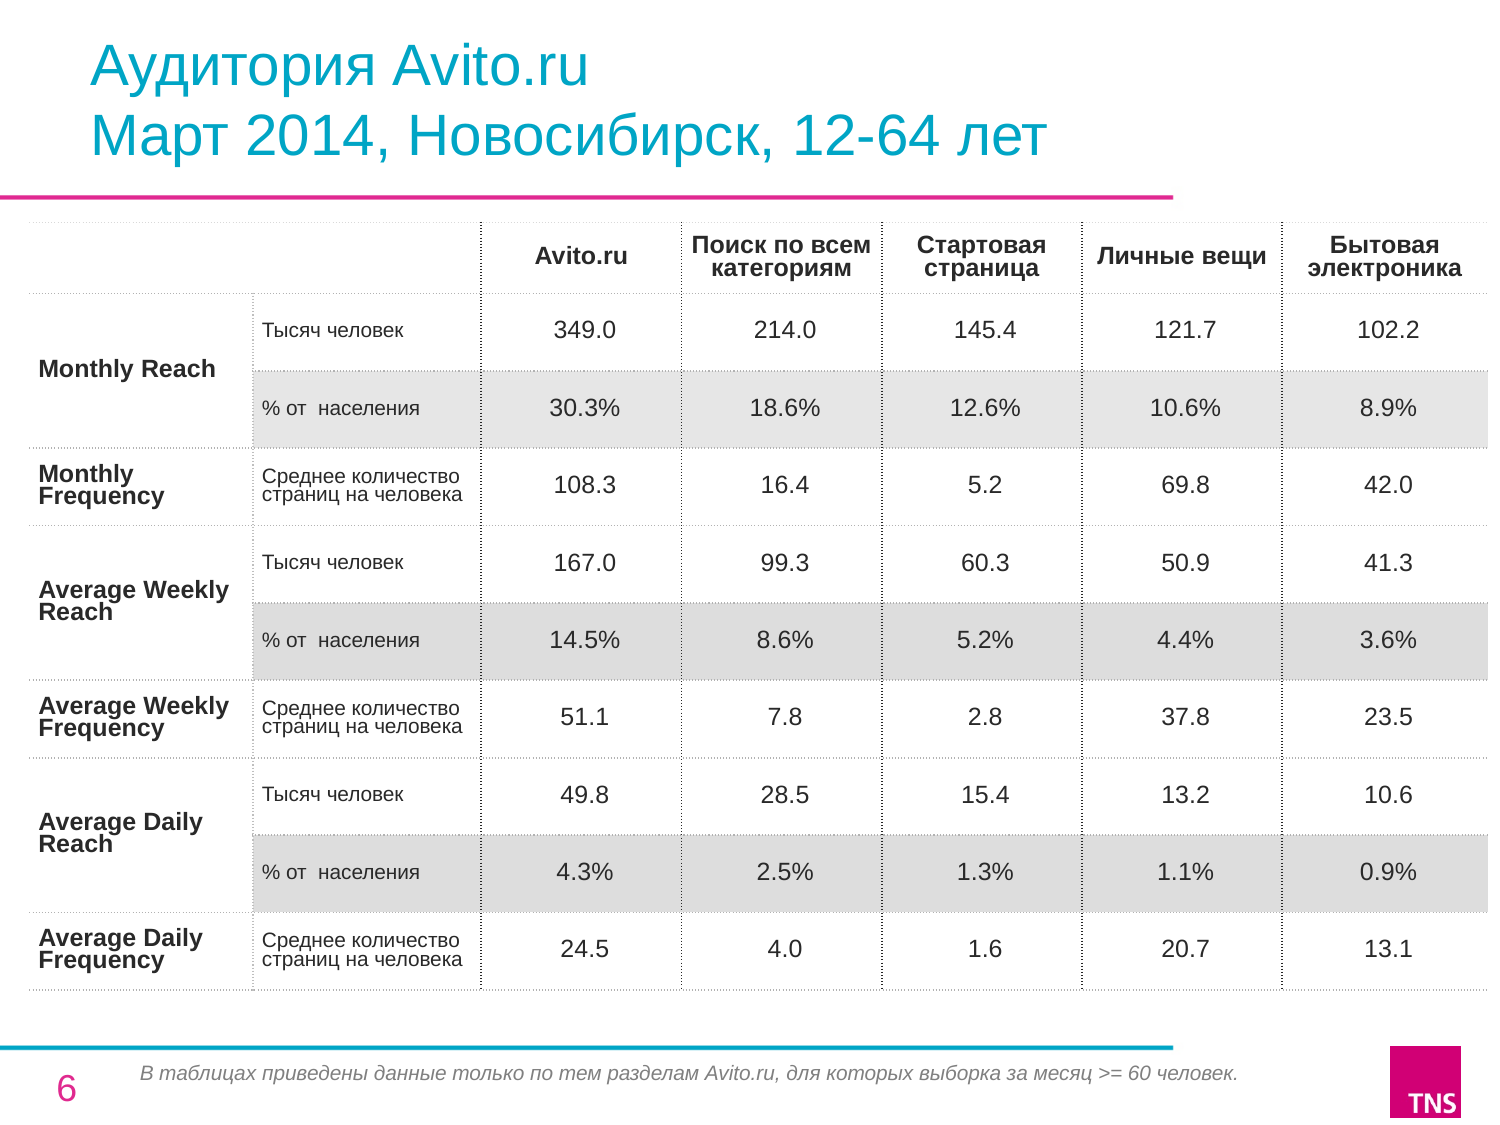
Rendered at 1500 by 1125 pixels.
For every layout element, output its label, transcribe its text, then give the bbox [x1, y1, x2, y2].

table_cell Monthly Frequency [29, 448, 253, 526]
table_cell Среднее количество страниц на человека [253, 912, 481, 990]
slide_number 6 [40, 1055, 392, 1125]
table_cell % от населения [253, 835, 481, 912]
table_cell % от населения [253, 371, 481, 448]
table_cell 13.1 [1282, 912, 1488, 990]
table_cell 69.8 [1082, 448, 1282, 526]
table_cell Average Daily Reach [29, 758, 253, 912]
table_cell 349.0 [481, 294, 682, 371]
table_header Поиск по всем категориям [682, 223, 882, 294]
table_cell 37.8 [1082, 680, 1282, 758]
table_cell 13.2 [1082, 758, 1282, 835]
table_cell 60.3 [882, 526, 1082, 603]
table_cell 7.8 [682, 680, 882, 758]
table_cell 12.6% [882, 371, 1082, 448]
table_cell 108.3 [481, 448, 682, 526]
table_cell 24.5 [481, 912, 682, 990]
table_cell 5.2% [882, 603, 1082, 680]
table_cell 8.6% [682, 603, 882, 680]
table_cell 42.0 [1282, 448, 1488, 526]
title Аудитория Avito.ru Март 2014, Новосибирск, 12-64 лет [74, 8, 1476, 187]
table_cell 1.1% [1082, 835, 1282, 912]
table_cell Average Daily Frequency [29, 912, 253, 990]
table_cell % от населения [253, 603, 481, 680]
table_cell Среднее количество страниц на человека [253, 680, 481, 758]
table_cell 18.6% [682, 371, 882, 448]
table_cell 102.2 [1282, 294, 1488, 371]
table_cell 2.5% [682, 835, 882, 912]
table_cell 15.4 [882, 758, 1082, 835]
table_header Avito.ru [481, 223, 682, 294]
table_cell 99.3 [682, 526, 882, 603]
table_cell Average Weekly Frequency [29, 680, 253, 758]
table_cell Тысяч человек [253, 294, 481, 371]
table_cell 23.5 [1282, 680, 1488, 758]
table_header Бытовая электроника [1282, 223, 1488, 294]
table_cell Average Weekly Reach [29, 526, 253, 680]
table_cell 16.4 [682, 448, 882, 526]
table_cell Тысяч человек [253, 758, 481, 835]
table_cell 20.7 [1082, 912, 1282, 990]
table_cell 5.2 [882, 448, 1082, 526]
table_cell Тысяч человек [253, 526, 481, 603]
table_cell 51.1 [481, 680, 682, 758]
table_header Личные вещи [1082, 223, 1282, 294]
table_cell 214.0 [682, 294, 882, 371]
table_cell Среднее количество страниц на человека [253, 448, 481, 526]
table_cell 0.9% [1282, 835, 1488, 912]
table_cell 49.8 [481, 758, 682, 835]
table_cell 4.4% [1082, 603, 1282, 680]
table_cell 4.3% [481, 835, 682, 912]
table_cell 1.3% [882, 835, 1082, 912]
table_cell 8.9% [1282, 371, 1488, 448]
table_cell 167.0 [481, 526, 682, 603]
table_cell 10.6 [1282, 758, 1488, 835]
table_cell 1.6 [882, 912, 1082, 990]
table_cell Monthly Reach [29, 294, 253, 448]
table_cell 50.9 [1082, 526, 1282, 603]
table_cell 3.6% [1282, 603, 1488, 680]
table_cell 41.3 [1282, 526, 1488, 603]
table_cell 14.5% [481, 603, 682, 680]
table_cell 10.6% [1082, 371, 1282, 448]
table_cell 30.3% [481, 371, 682, 448]
picture [0, 0, 1500, 1125]
table_cell 2.8 [882, 680, 1082, 758]
table_cell 4.0 [682, 912, 882, 990]
table_cell 28.5 [682, 758, 882, 835]
table_cell 121.7 [1082, 294, 1282, 371]
table_header [29, 223, 481, 294]
table_header Стартовая страница [882, 223, 1082, 294]
table_cell 145.4 [882, 294, 1082, 371]
text_box В таблицах приведены данные только по тем разделам Avito.ru, для которых выборка за месяц >= 60 человек. [124, 1052, 1463, 1092]
